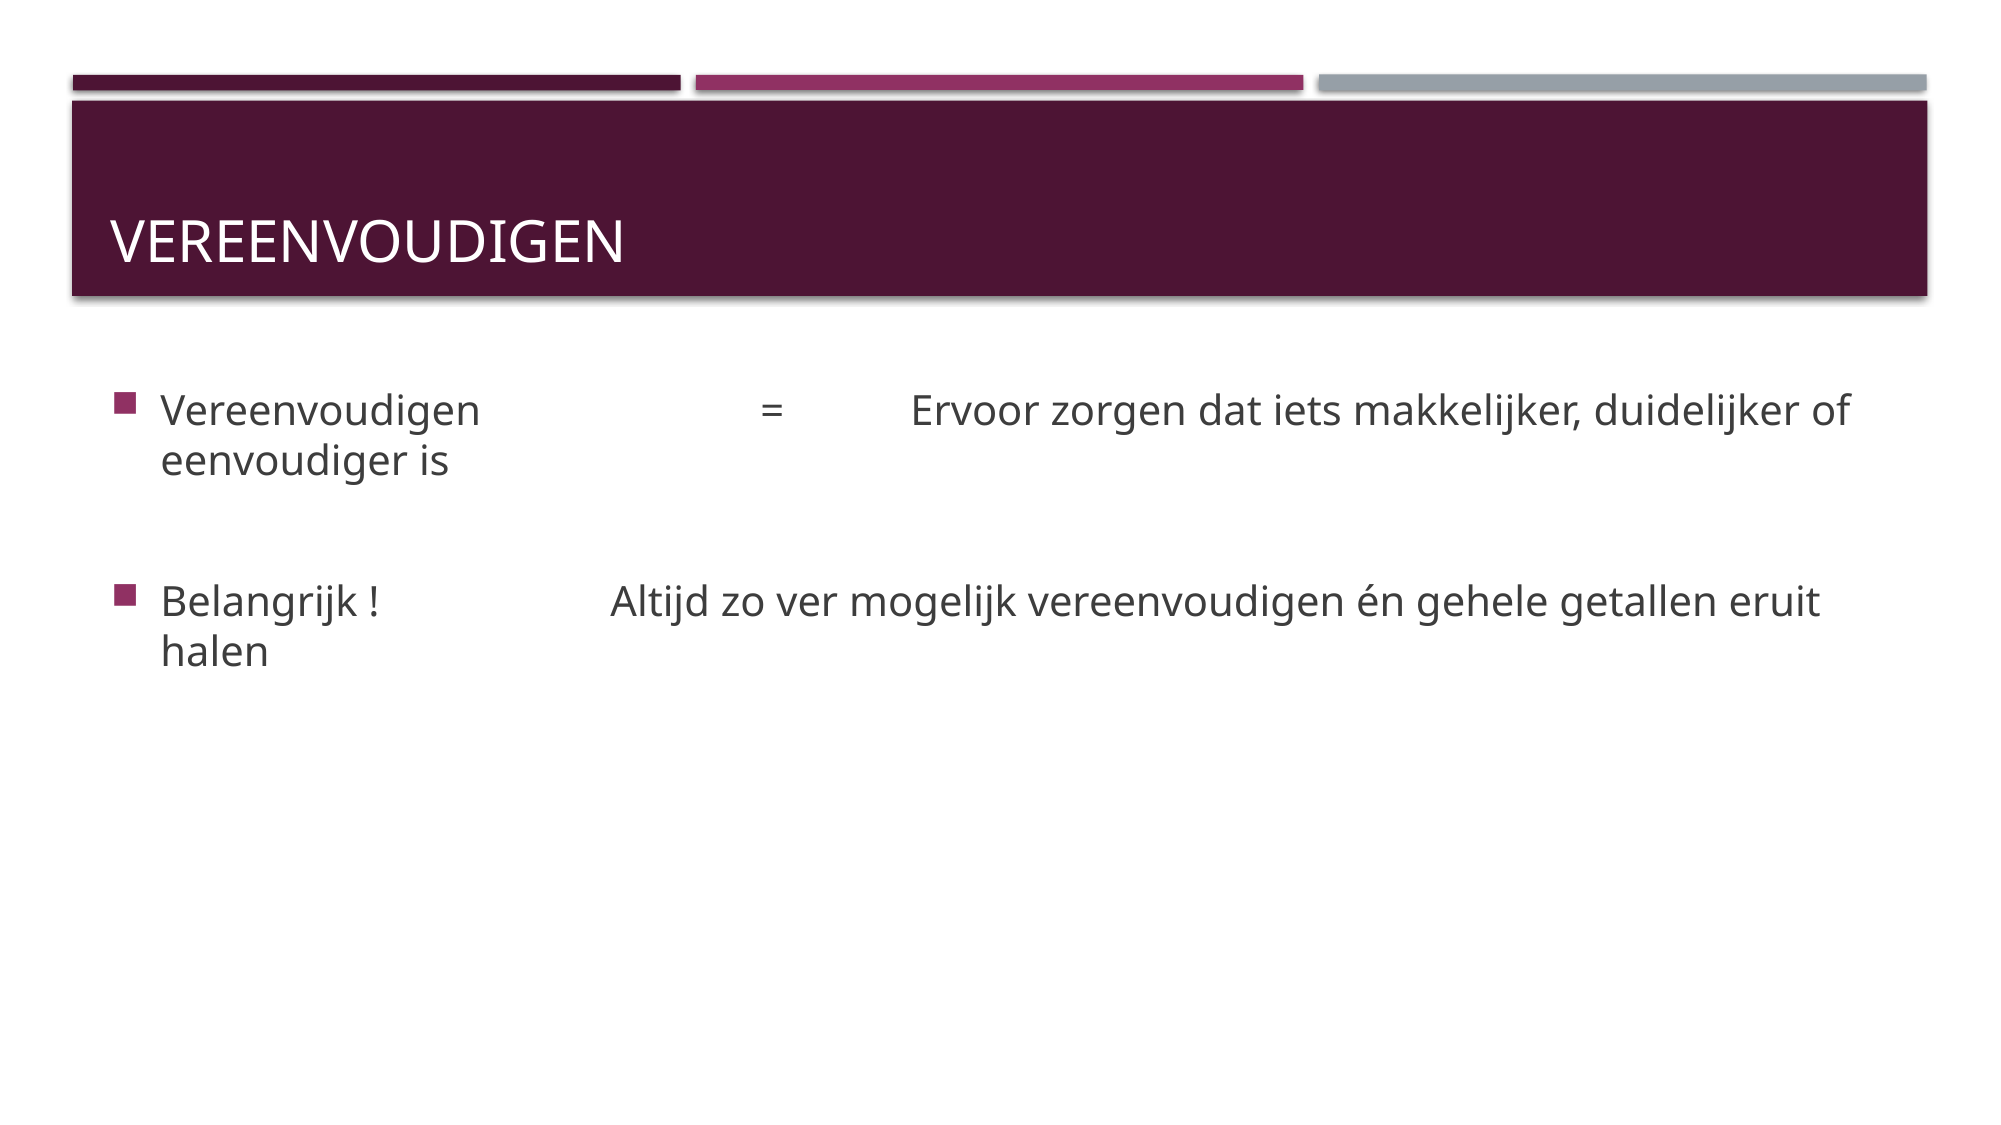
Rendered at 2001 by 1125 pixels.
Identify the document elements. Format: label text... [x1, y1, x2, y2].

title Vereenvoudigen [95, 115, 1905, 282]
list Vereenvoudigen = Ervoor zorgen dat iets makkelijker, duidelijker of eenvoudiger is Belangrijk ! Altijd zo ver mogelijk vereenvoudigen én gehele getallen eruit halen [95, 357, 1905, 962]
